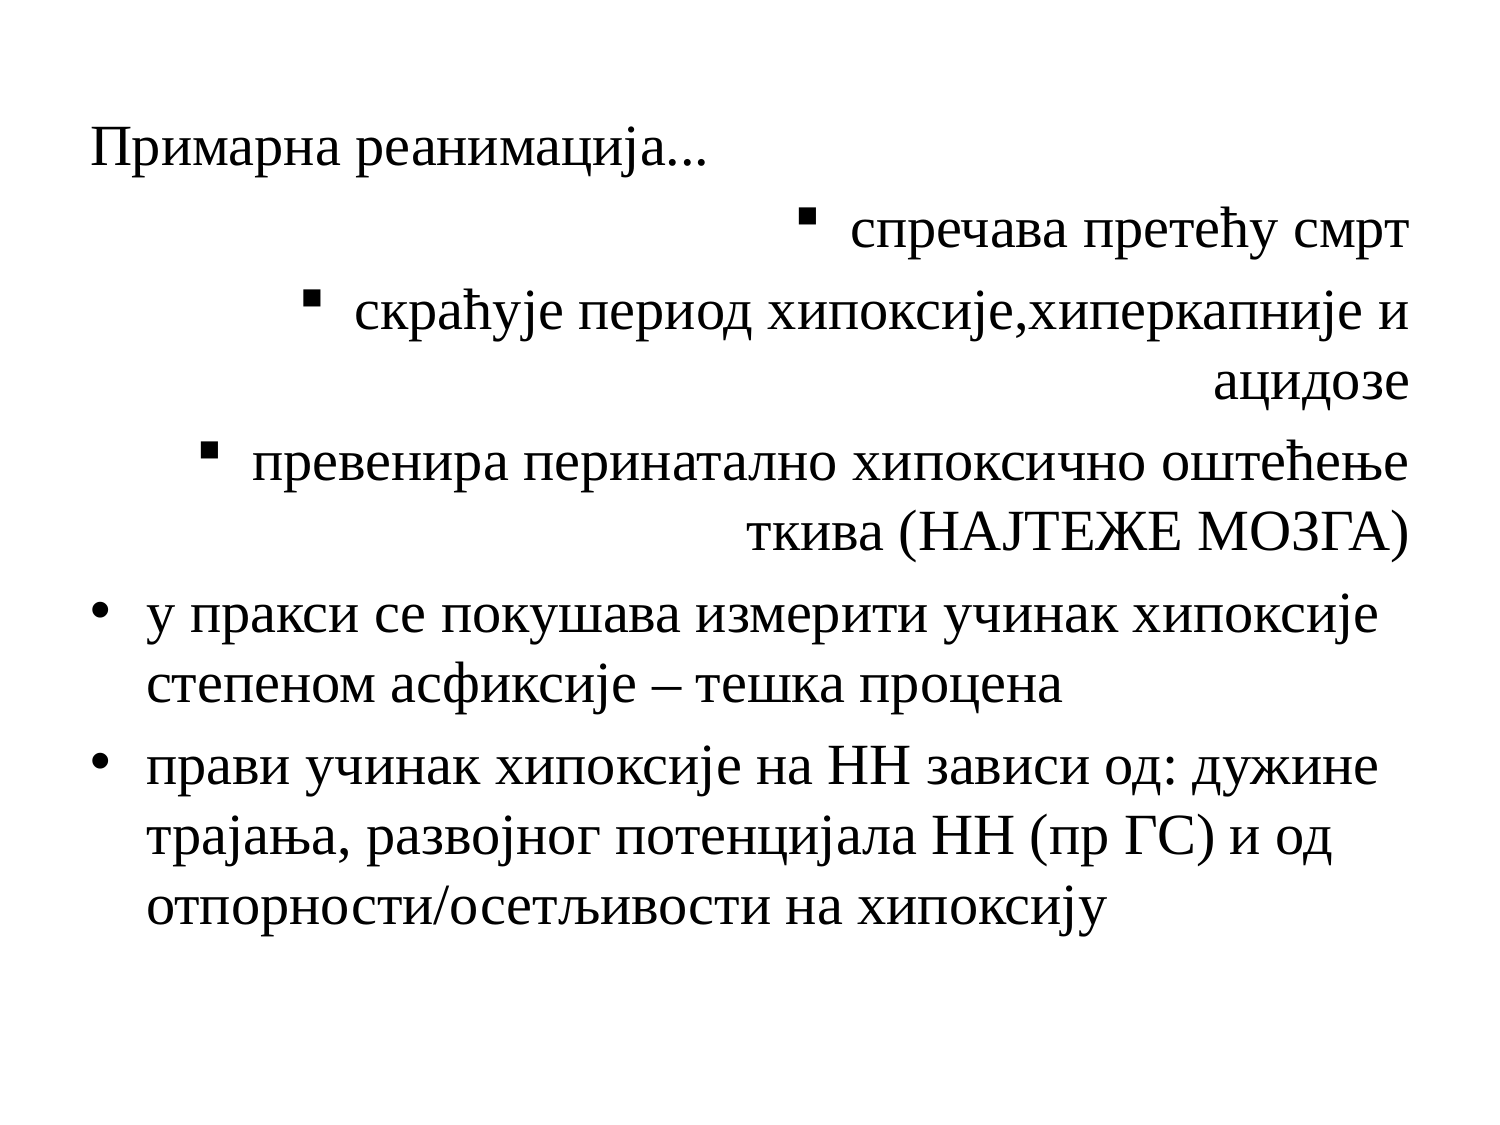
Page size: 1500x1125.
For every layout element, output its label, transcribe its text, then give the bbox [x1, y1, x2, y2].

list Примарна реанимација... спречава претећу смрт скраћује период хипоксије,хиперкапније и ацидозе превенира перинатално хипоксично оштећење ткива (НАЈТЕЖЕ МОЗГА) у пракси се покушава измерити учинак хипоксије степеном асфиксије – тешка процена прави учинак хипоксије на НН зависи од: дужине трајања, развојног потенцијала НН (пр ГС) и од отпорности/осетљивости на хипоксију [75, 99, 1425, 1038]
